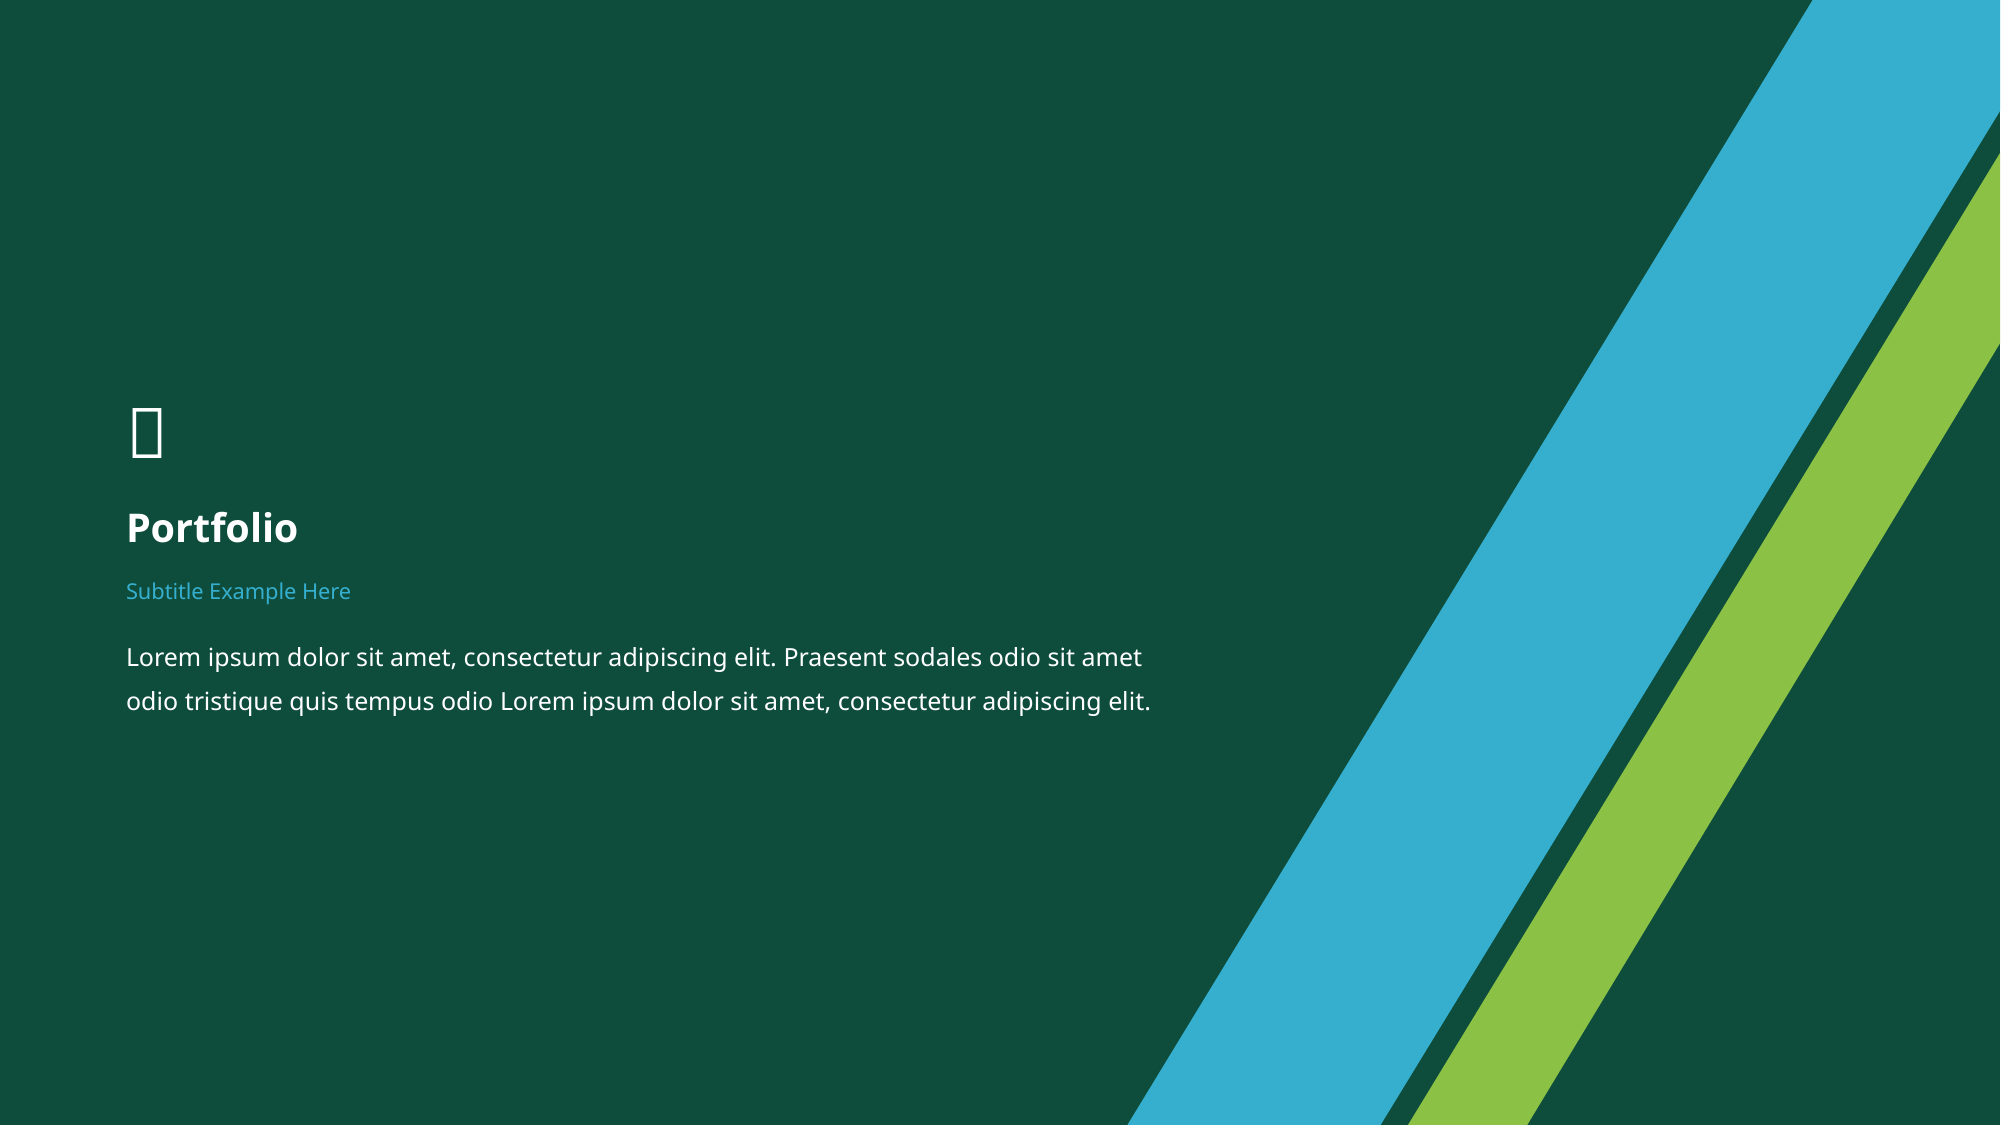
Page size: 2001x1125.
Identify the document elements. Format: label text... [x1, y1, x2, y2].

list Lorem ipsum dolor sit amet, consectetur adipiscing elit. Praesent sodales odio sit amet odio tristique quis tempus odio Lorem ipsum dolor sit amet, consectetur adipiscing elit. [126, 616, 1176, 798]
list Portfolio [126, 491, 705, 563]
list  [126, 361, 272, 483]
list Subtitle Example Here [126, 571, 705, 610]
